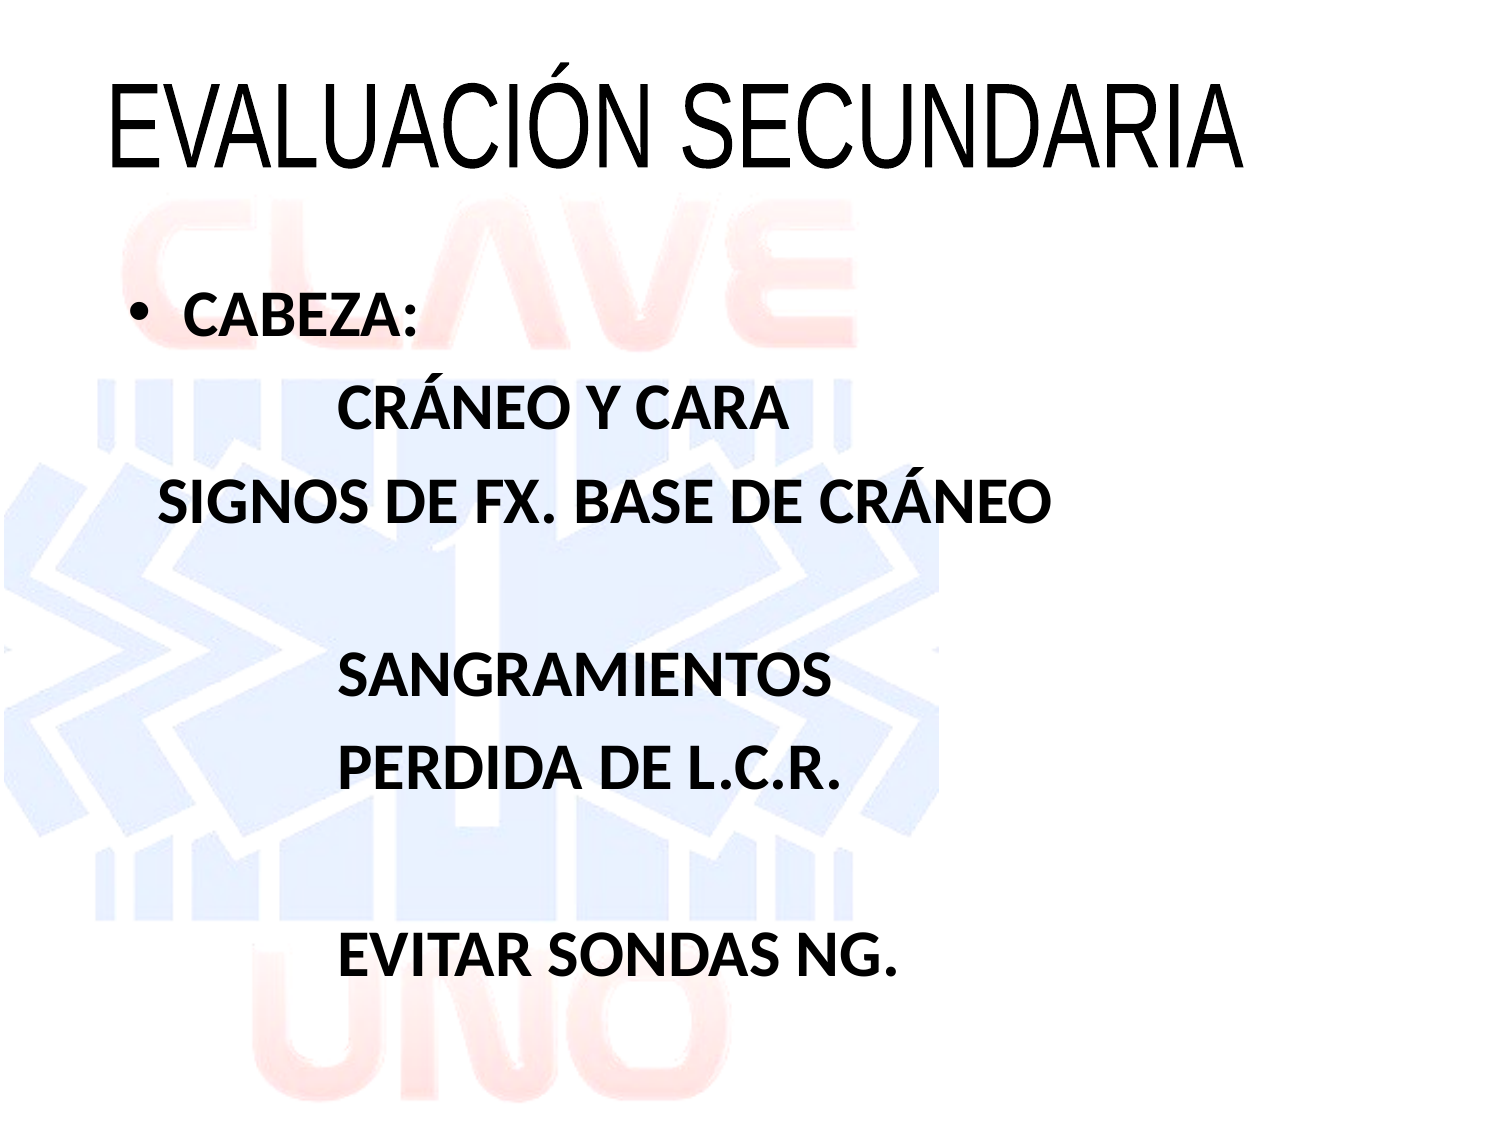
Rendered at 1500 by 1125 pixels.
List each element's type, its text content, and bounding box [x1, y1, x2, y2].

picture [3, 184, 940, 1121]
list CABEZA: CRÁNEO Y CARA SIGNOS DE FX. BASE DE CRÁNEO SANGRAMIENTOS PERDIDA DE L.C.R. EVITAR SONDAS NG. [942, 262, 1388, 1125]
